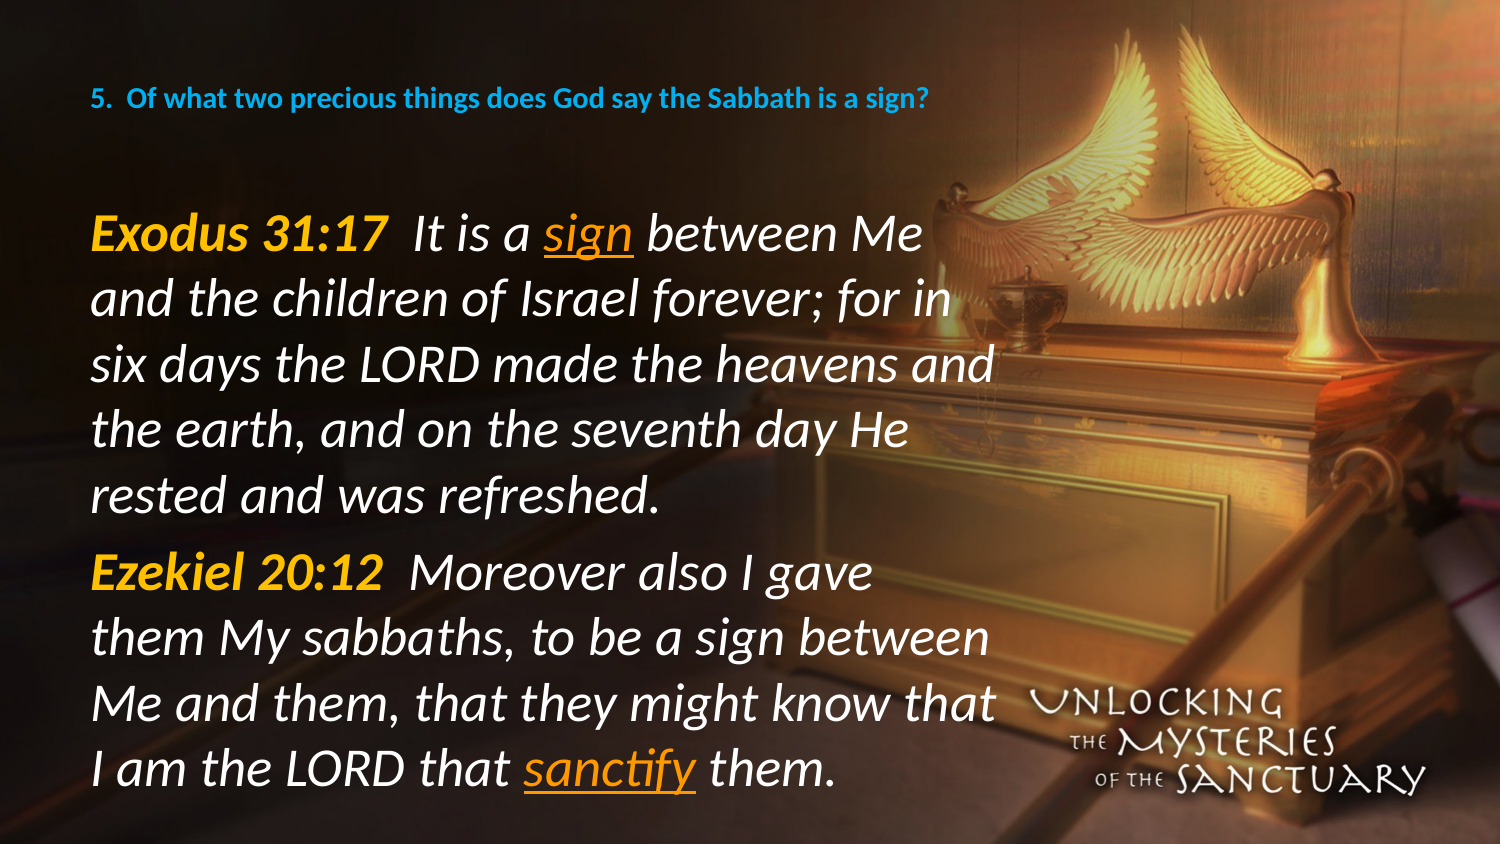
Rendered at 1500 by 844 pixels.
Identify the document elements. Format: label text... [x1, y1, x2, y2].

picture [0, 0, 1500, 844]
title 5. Of what two precious things does God say the Sabbath is a sign? [75, 33, 1425, 175]
list Exodus 31:17 It is a sign between Me and the children of Israel forever; for in six days the LORD made the heavens and the earth, and on the seventh day He rested and was refreshed. Ezekiel 20:12 Moreover also I gave them My sabbaths, to be a sign between Me and them, that they might know that I am the LORD that sanctify them. [75, 188, 1014, 824]
